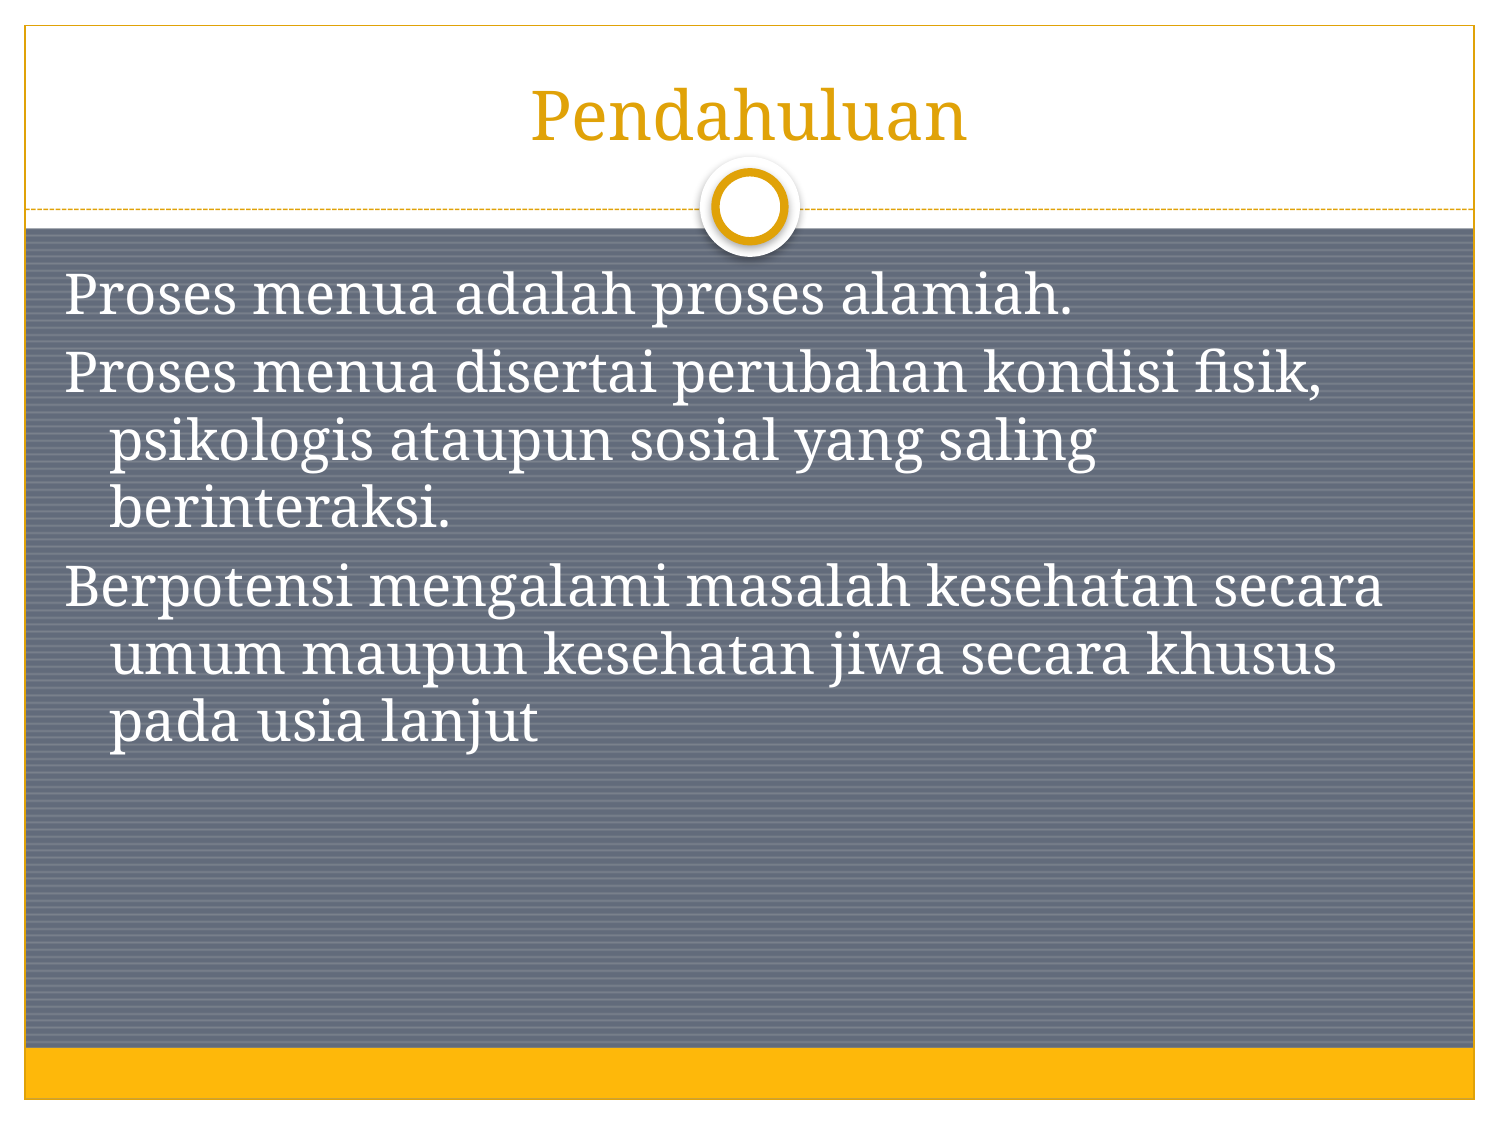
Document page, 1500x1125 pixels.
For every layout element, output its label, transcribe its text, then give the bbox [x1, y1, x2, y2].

list Proses menua adalah proses alamiah. Proses menua disertai perubahan kondisi fisik, psikologis ataupun sosial yang saling berinteraksi. Berpotensi mengalami masalah kesehatan secara umum maupun kesehatan jiwa secara khusus pada usia lanjut [49, 250, 1445, 1001]
title Pendahuluan [49, 37, 1450, 162]
